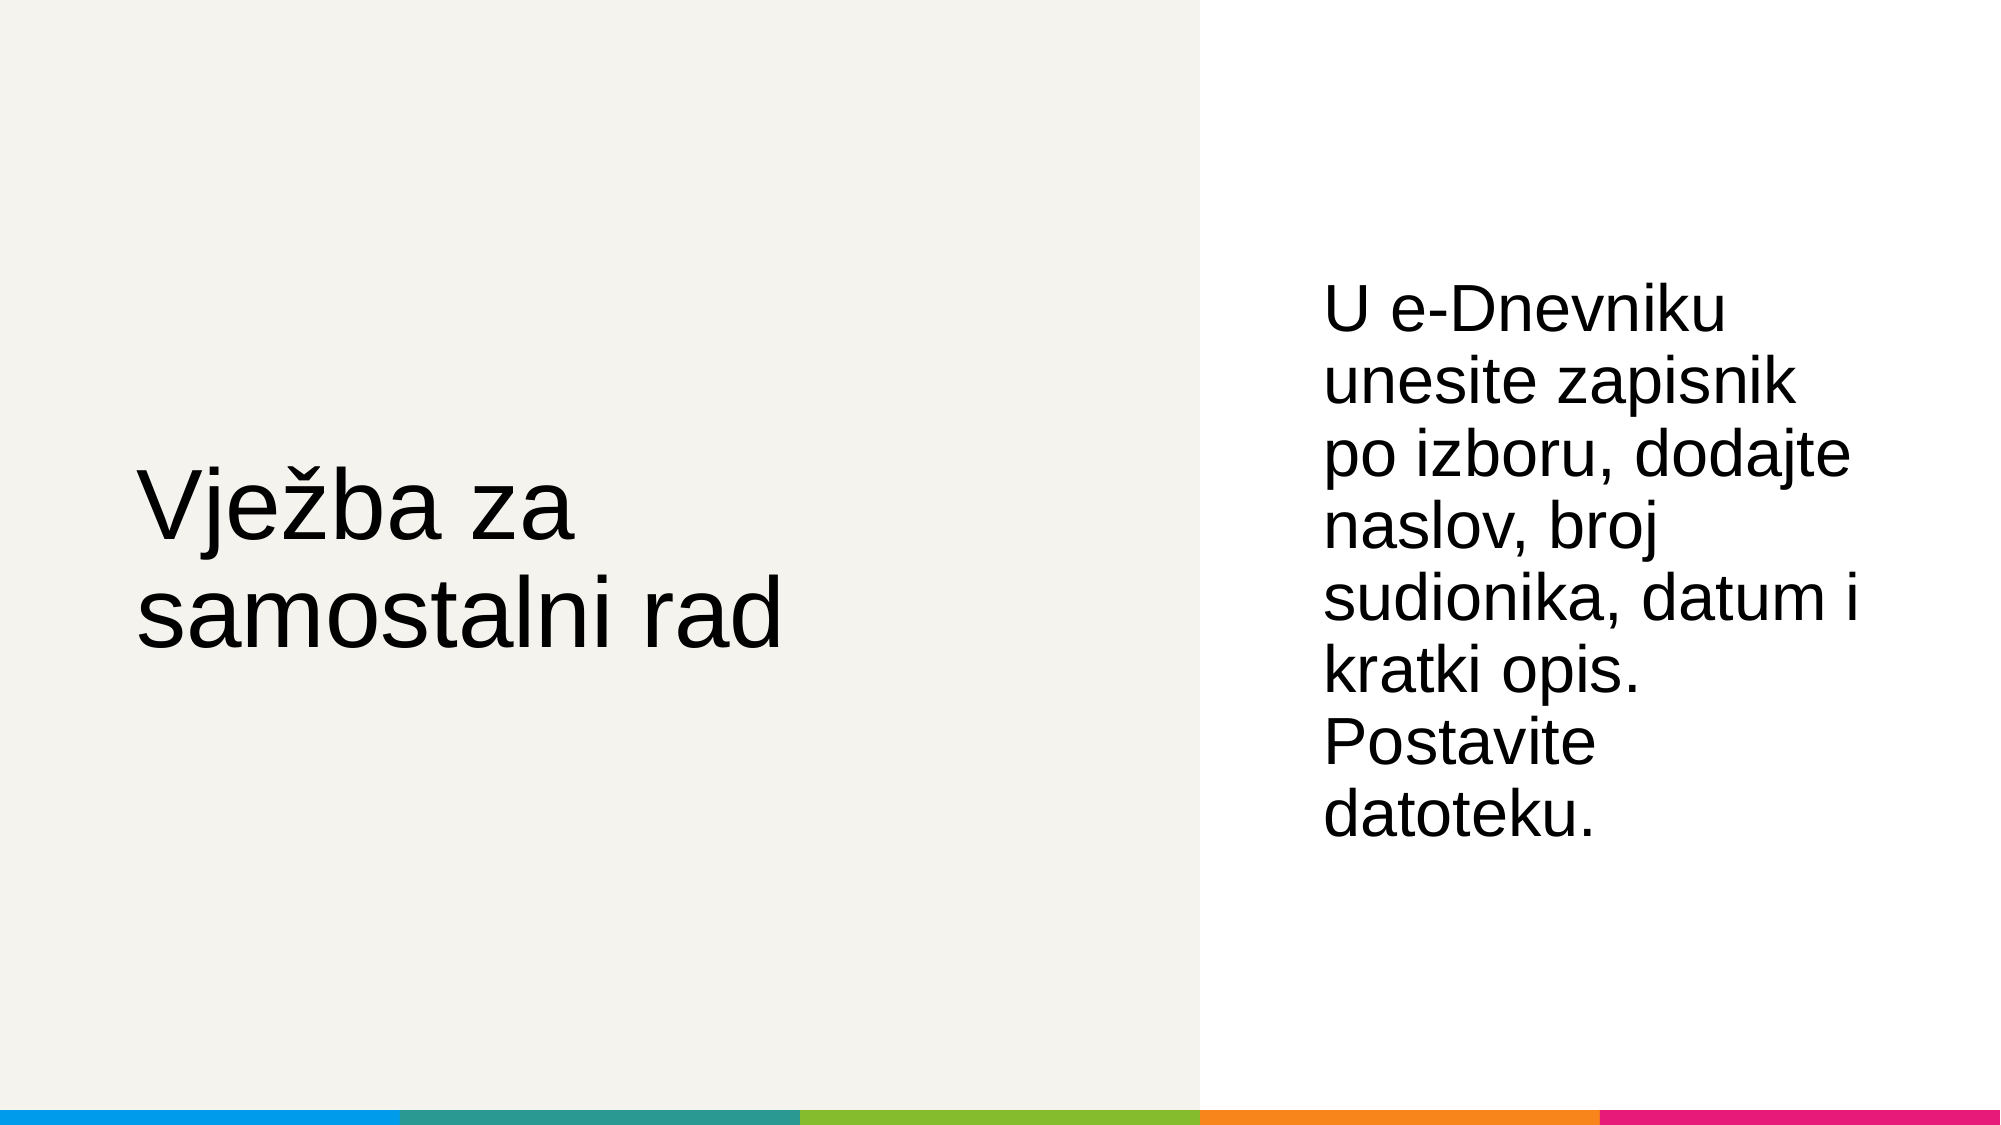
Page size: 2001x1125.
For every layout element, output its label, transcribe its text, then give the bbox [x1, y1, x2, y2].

list U e-Dnevniku unesite zapisnik po izboru, dodajte naslov, broj sudionika, datum i kratki opis. Postavite datoteku. [1233, 117, 1879, 1008]
title Vježba za samostalni rad [121, 414, 847, 677]
